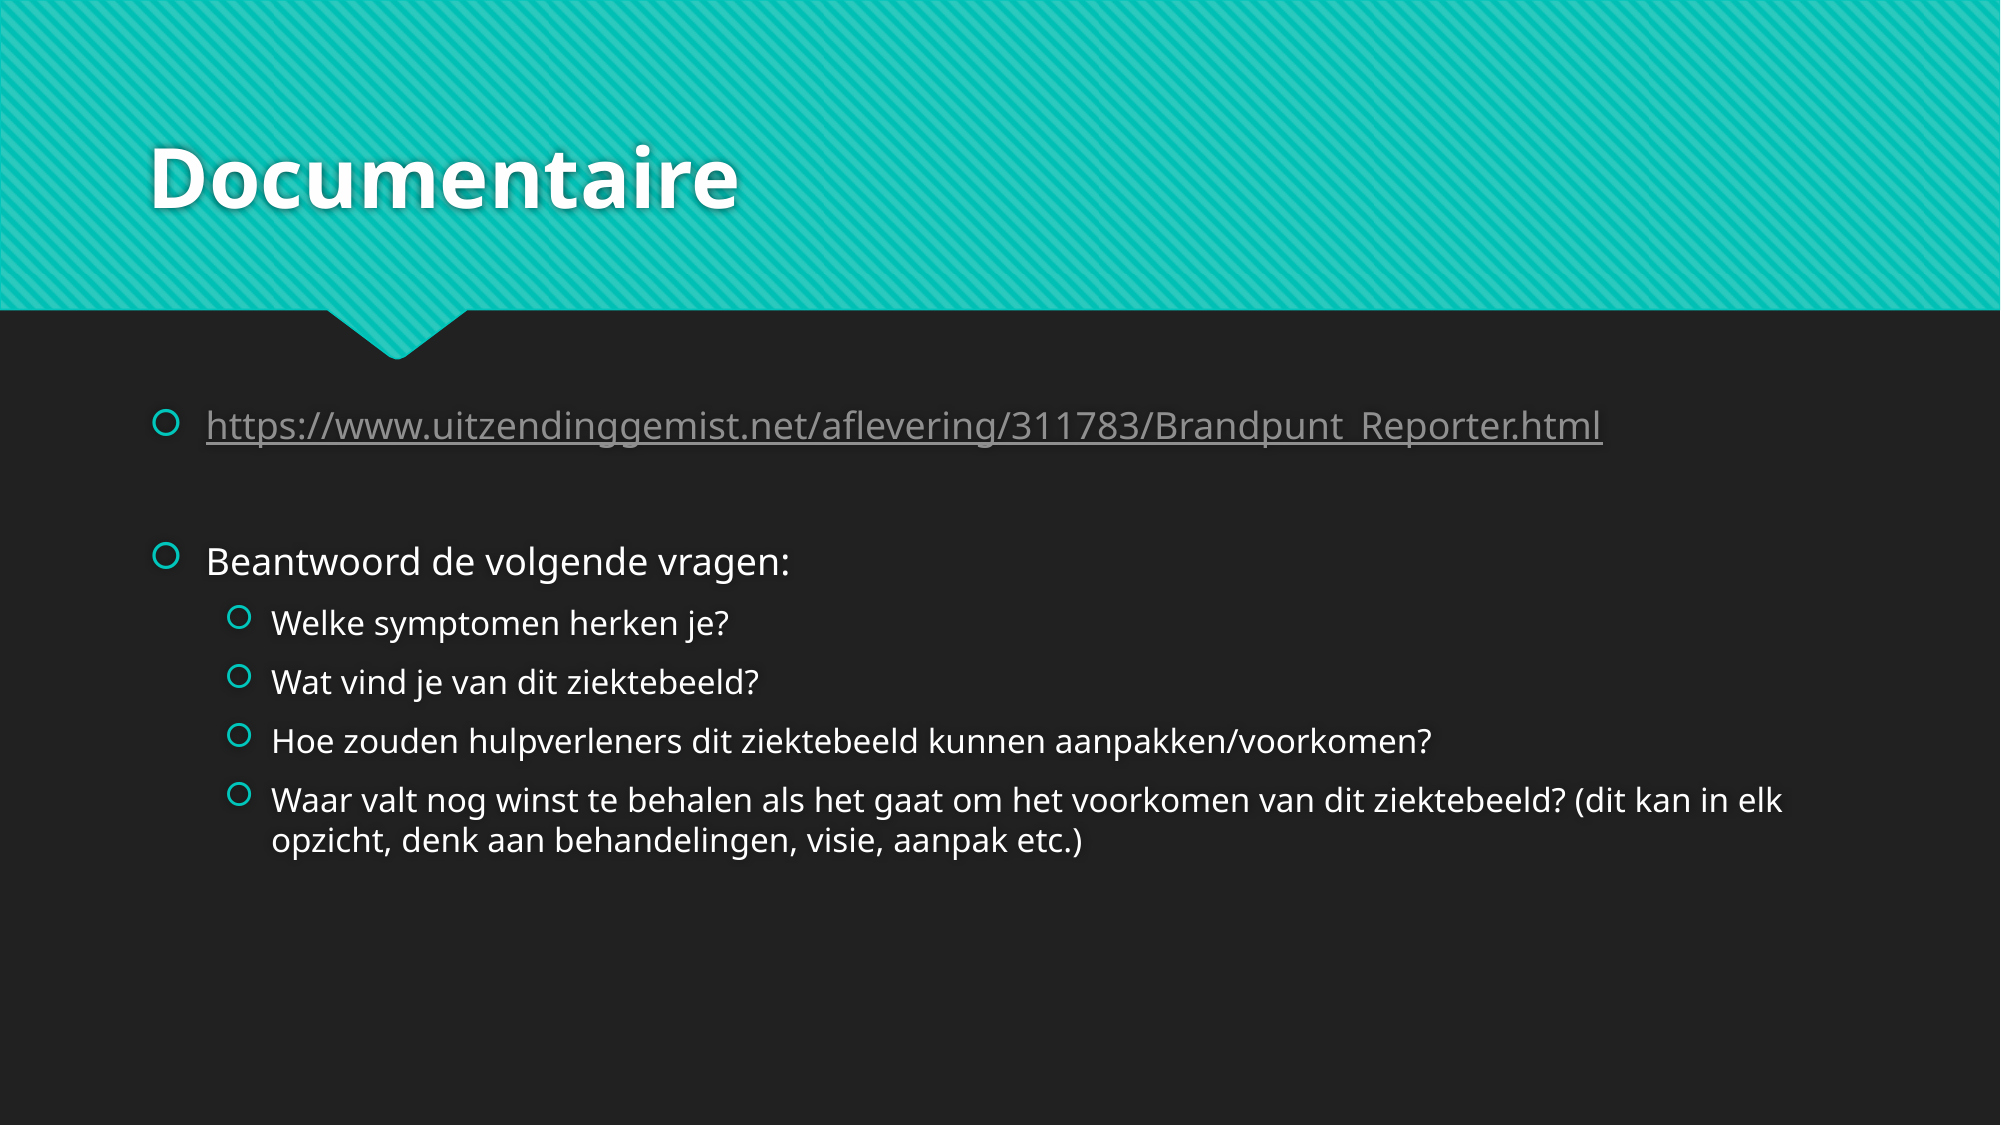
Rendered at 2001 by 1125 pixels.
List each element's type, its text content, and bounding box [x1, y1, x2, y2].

list https://www.uitzendinggemist.net/aflevering/311783/Brandpunt_Reporter.html Beantwoord de volgende vragen: Welke symptomen herken je? Wat vind je van dit ziektebeeld? Hoe zouden hulpverleners dit ziektebeeld kunnen aanpakken/voorkomen? Waar valt nog winst te behalen als het gaat om het voorkomen van dit ziektebeeld? (dit kan in elk opzicht, denk aan behandelingen, visie, aanpak etc.) [134, 364, 1866, 962]
title Documentaire [132, 73, 1868, 233]
